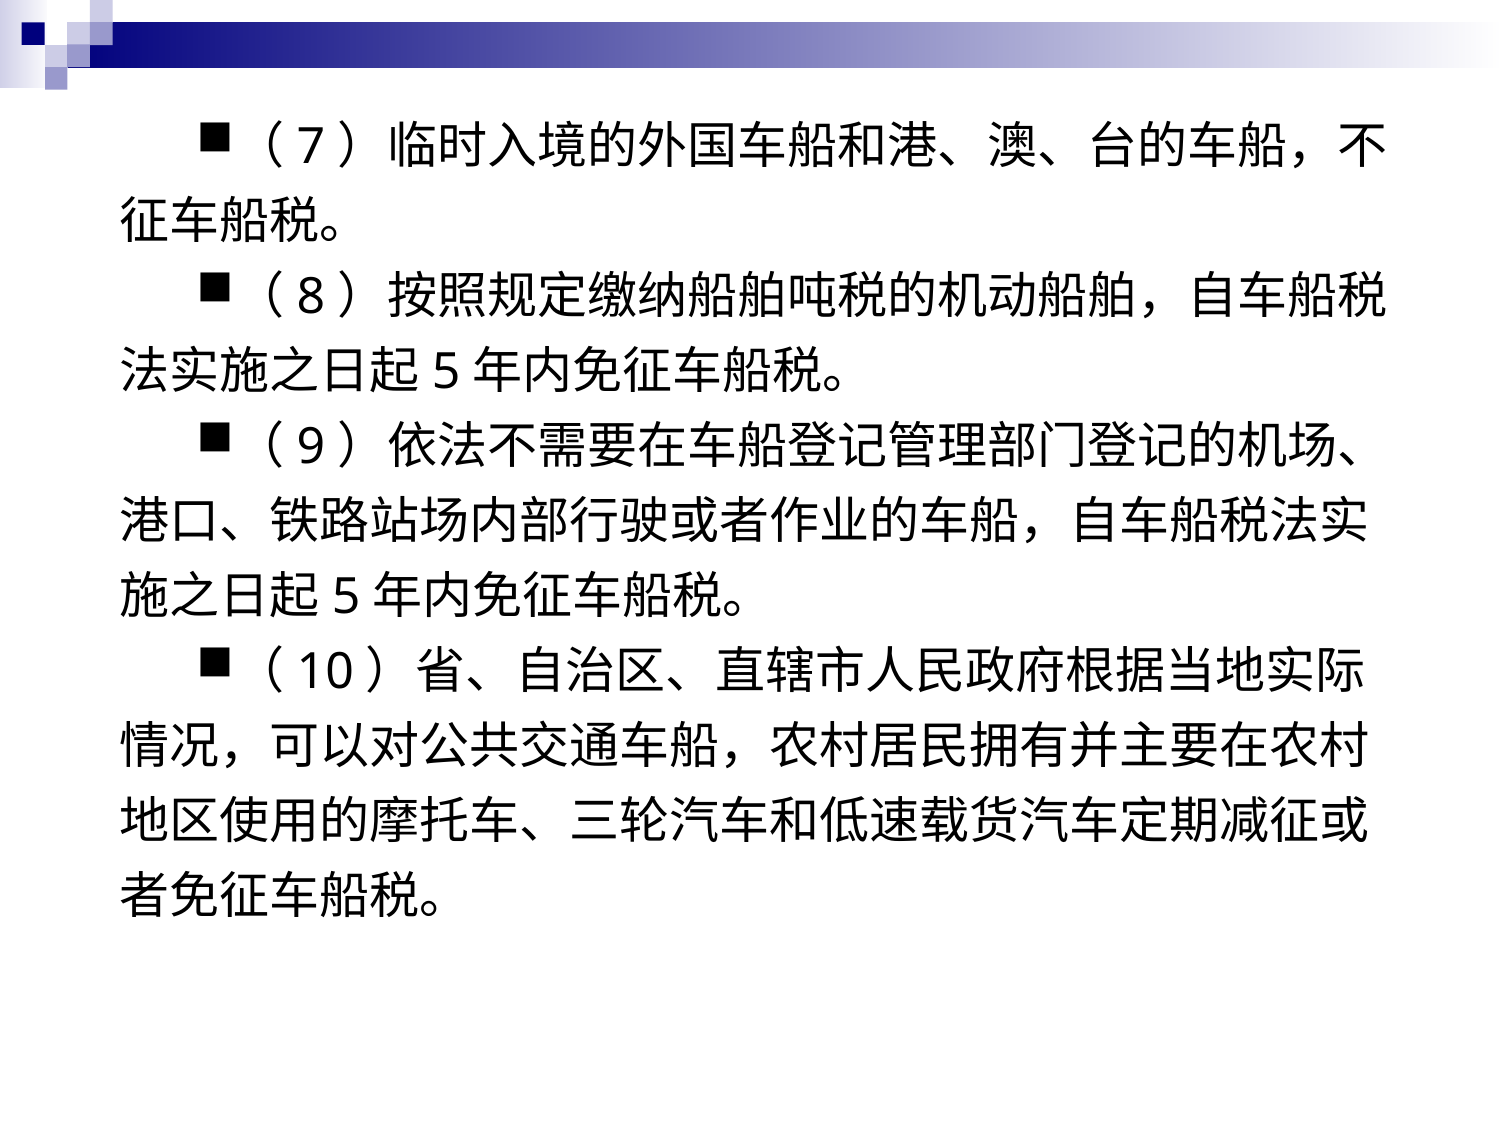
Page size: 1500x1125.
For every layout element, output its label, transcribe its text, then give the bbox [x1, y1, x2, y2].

list （7）临时入境的外国车船和港、澳、台的车船，不征车船税。 （8）按照规定缴纳船舶吨税的机动船舶，自车船税法实施之日起5年内免征车船税。 （9）依法不需要在车船登记管理部门登记的机场、港口、铁路站场内部行驶或者作业的车船，自车船税法实施之日起5年内免征车船税。 （10）省、自治区、直辖市人民政府根据当地实际情况，可以对公共交通车船，农村居民拥有并主要在农村地区使用的摩托车、三轮汽车和低速载货汽车定期减征或者免征车船税。 [48, 91, 1407, 963]
